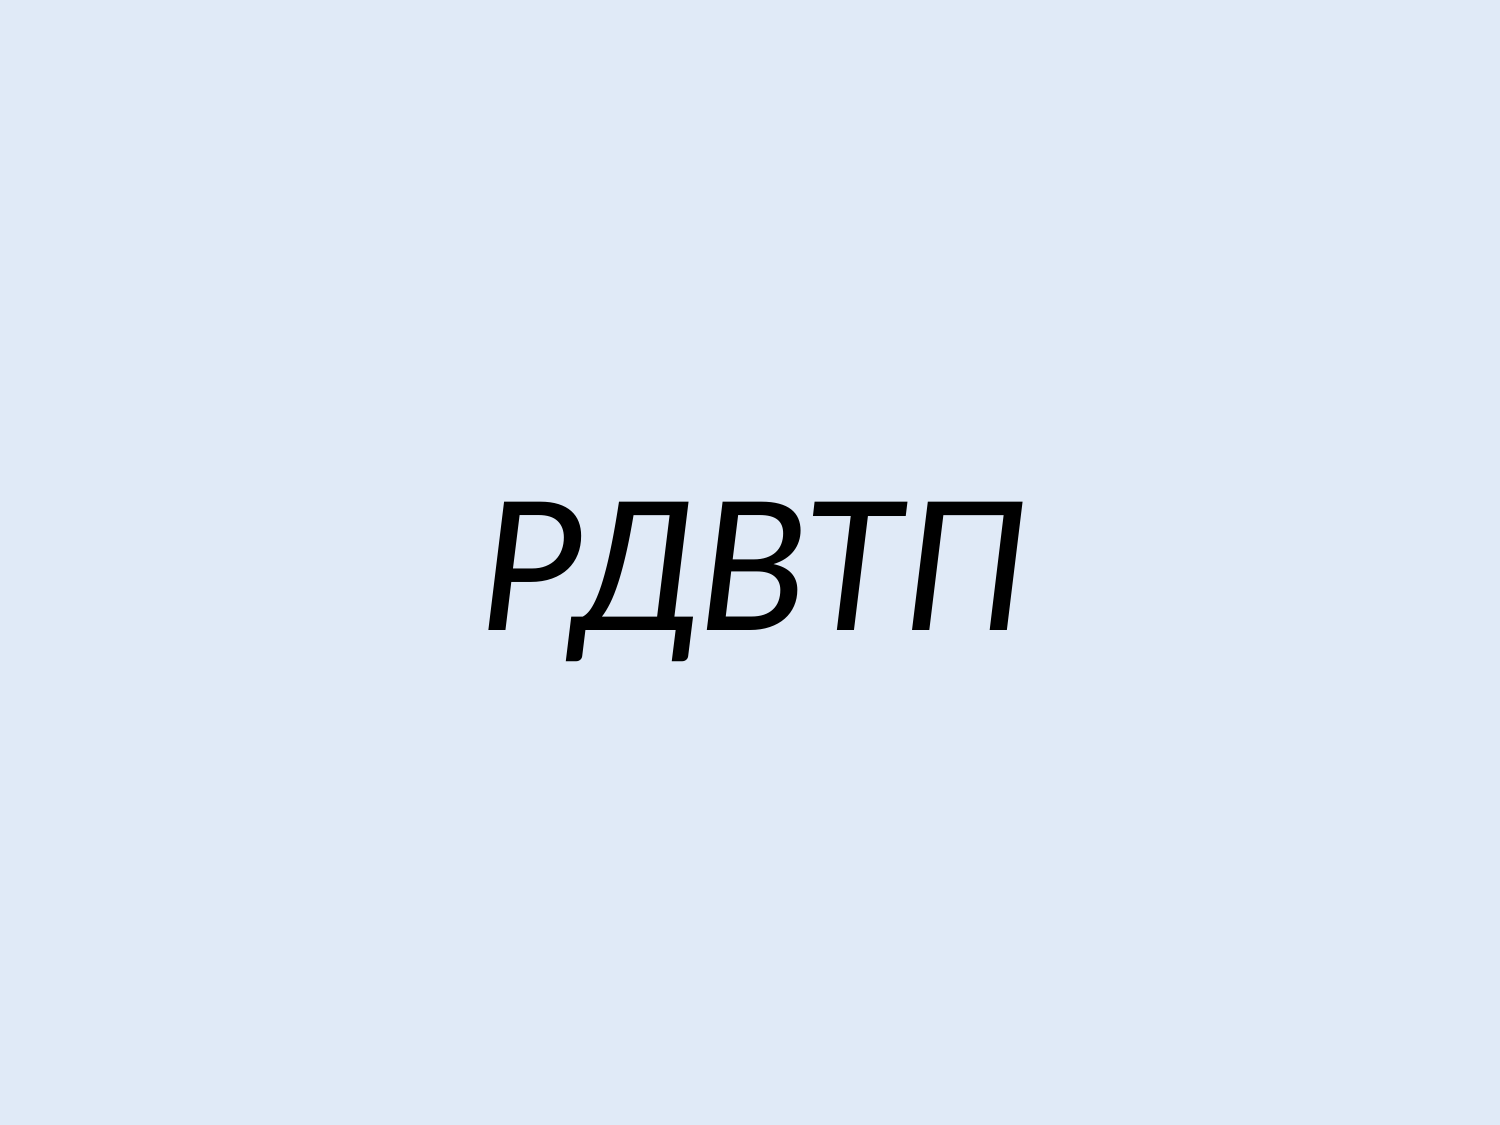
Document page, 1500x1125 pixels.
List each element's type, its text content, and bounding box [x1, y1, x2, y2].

title РДВТП [76, 456, 1427, 644]
